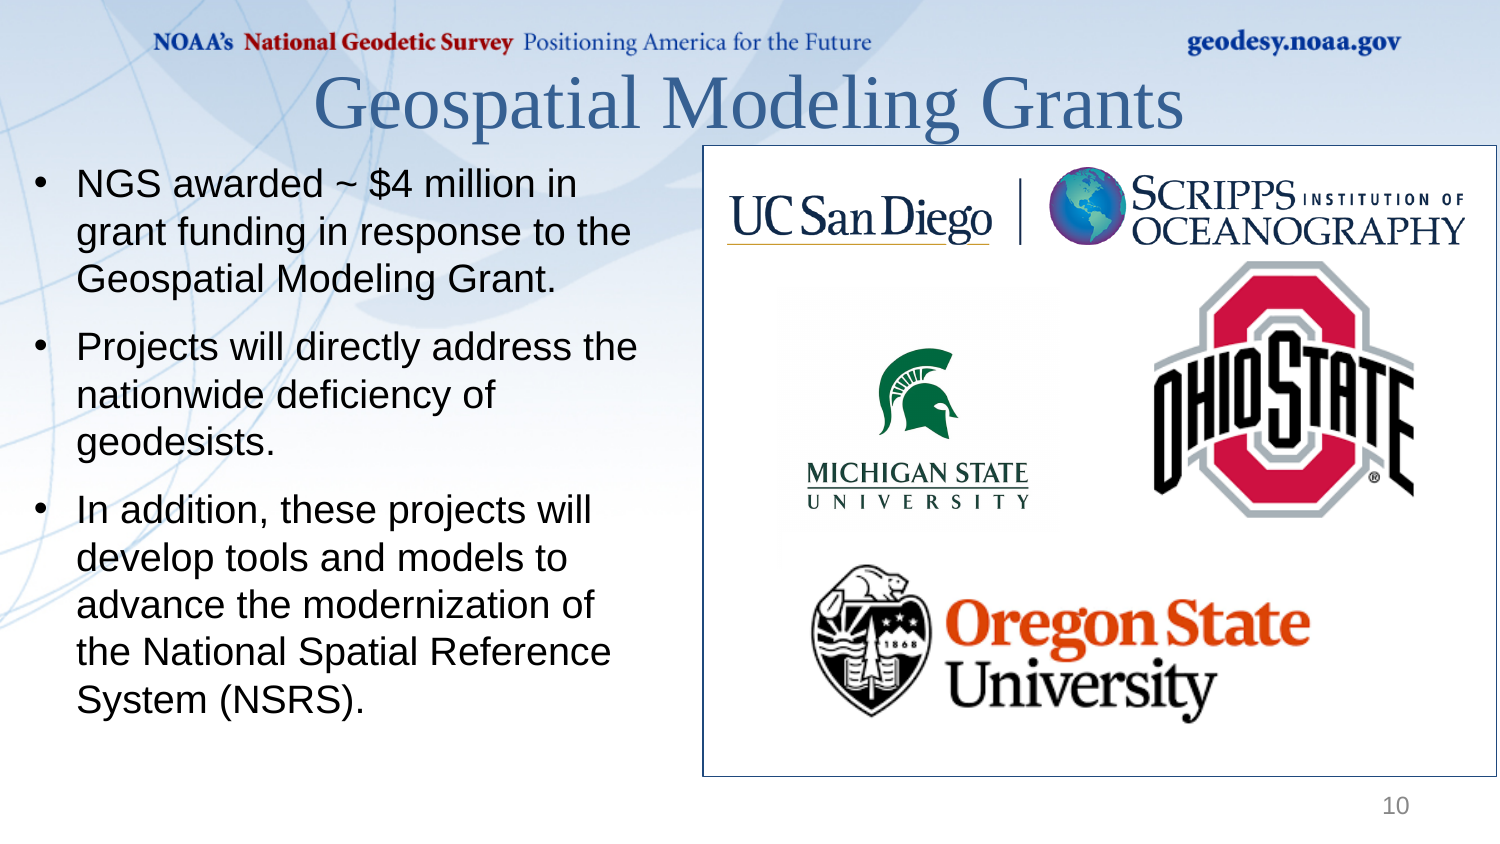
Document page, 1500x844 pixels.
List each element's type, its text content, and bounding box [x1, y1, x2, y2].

text_box [702, 145, 1497, 777]
title Geospatial Modeling Grants [75, 27, 1425, 169]
slide_number ‹#› [1074, 782, 1425, 827]
picture [0, 0, 1500, 844]
list NGS awarded ~ $4 million in grant funding in response to the Geospatial Modeling Grant. Projects will directly address the nationwide deficiency of geodesists. In addition, these projects will develop tools and models to advance the modernization of the National Spatial Reference System (NSRS). [16, 150, 663, 783]
